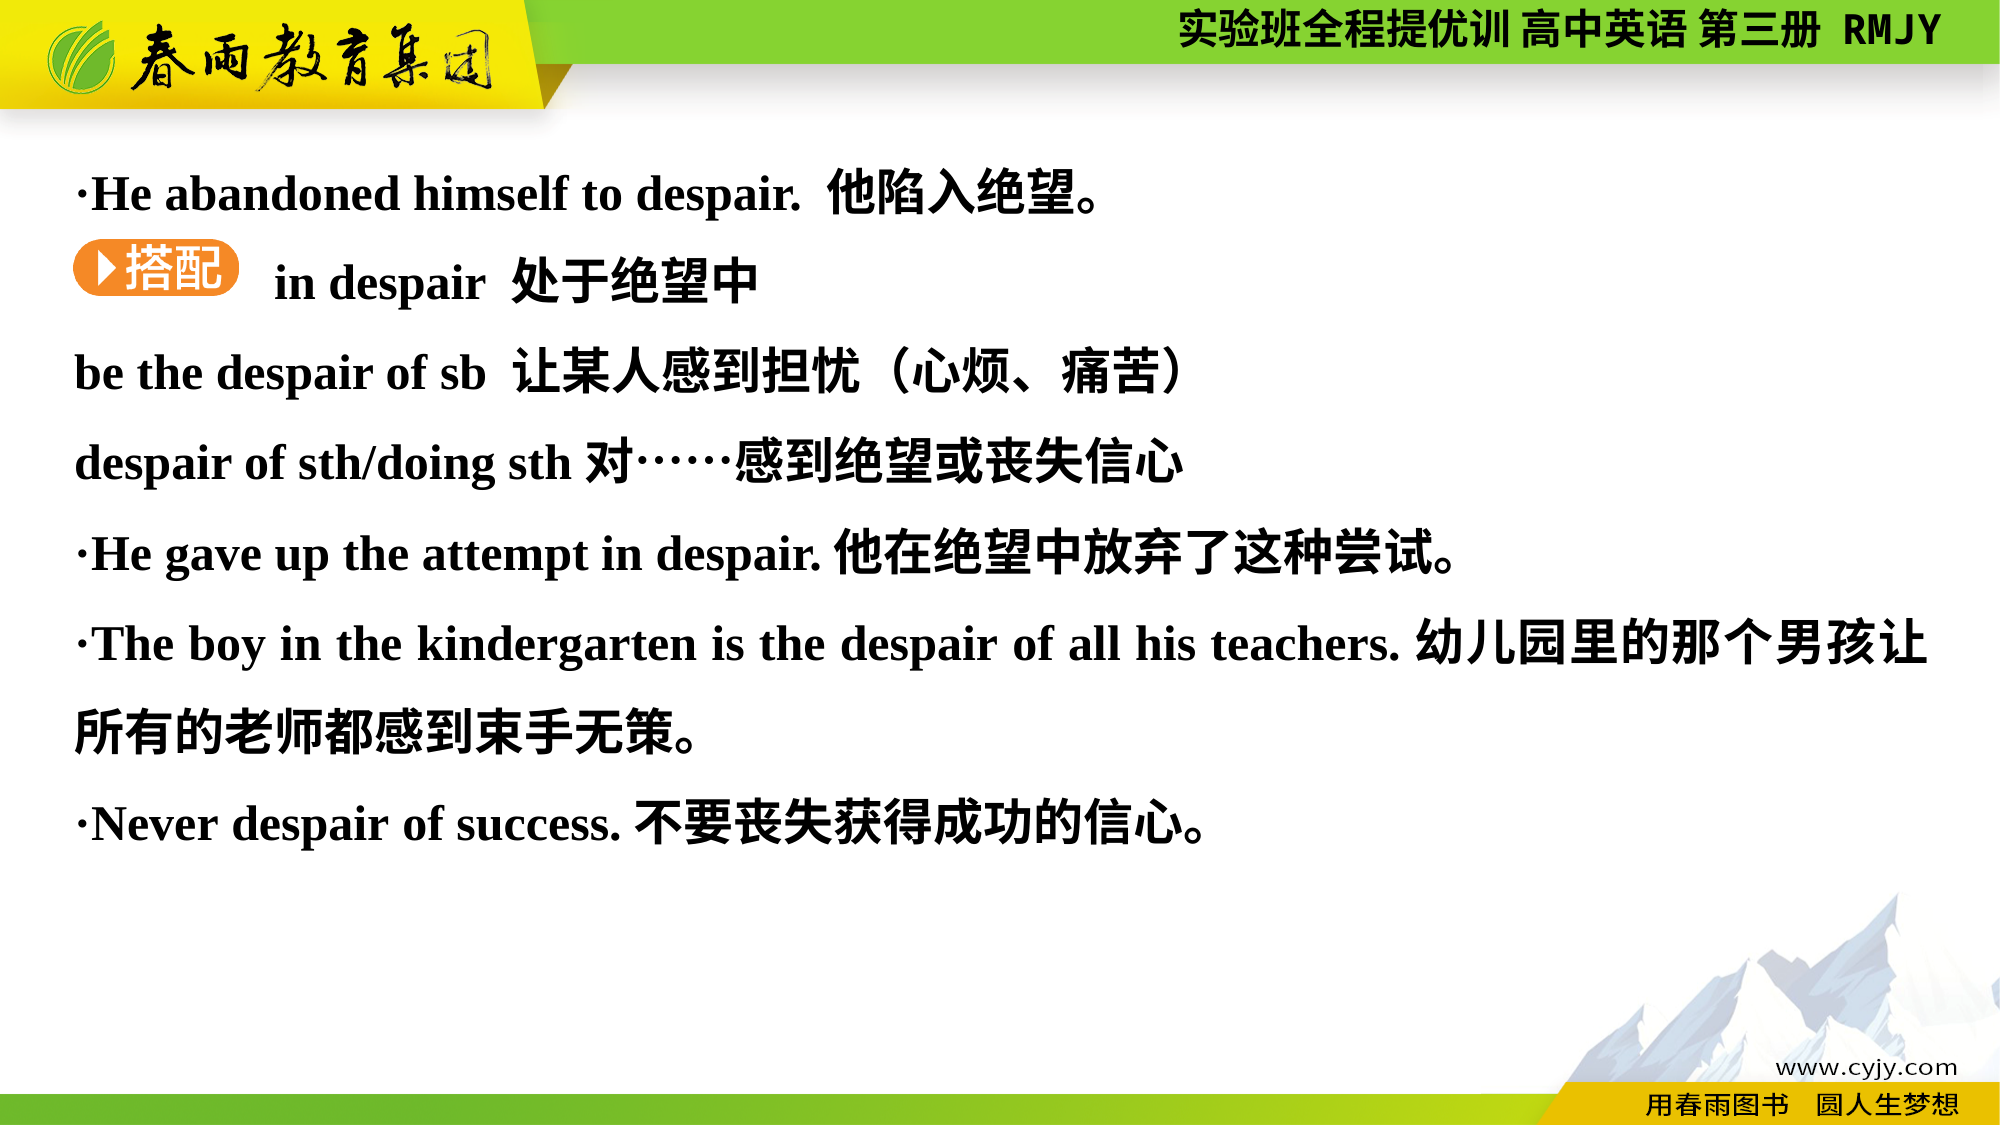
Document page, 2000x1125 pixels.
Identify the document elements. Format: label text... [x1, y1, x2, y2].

picture [0, 0, 2000, 1125]
list ·He abandoned himself to despair. 他陷入绝望。 in despair 处于绝望中 be the despair of sb 让某人感到担忧（心烦、痛苦） despair of sth/doing sth对……感到绝望或丧失信心 ·He gave up the attempt in despair.他在绝望中放弃了这种尝试。 ·The boy in the kindergarten is the despair of all his teachers.幼儿园里的那个男孩让所有的老师都感到束手无策。 ·Never despair of success.不要丧失获得成功的信心。 [59, 122, 1944, 854]
